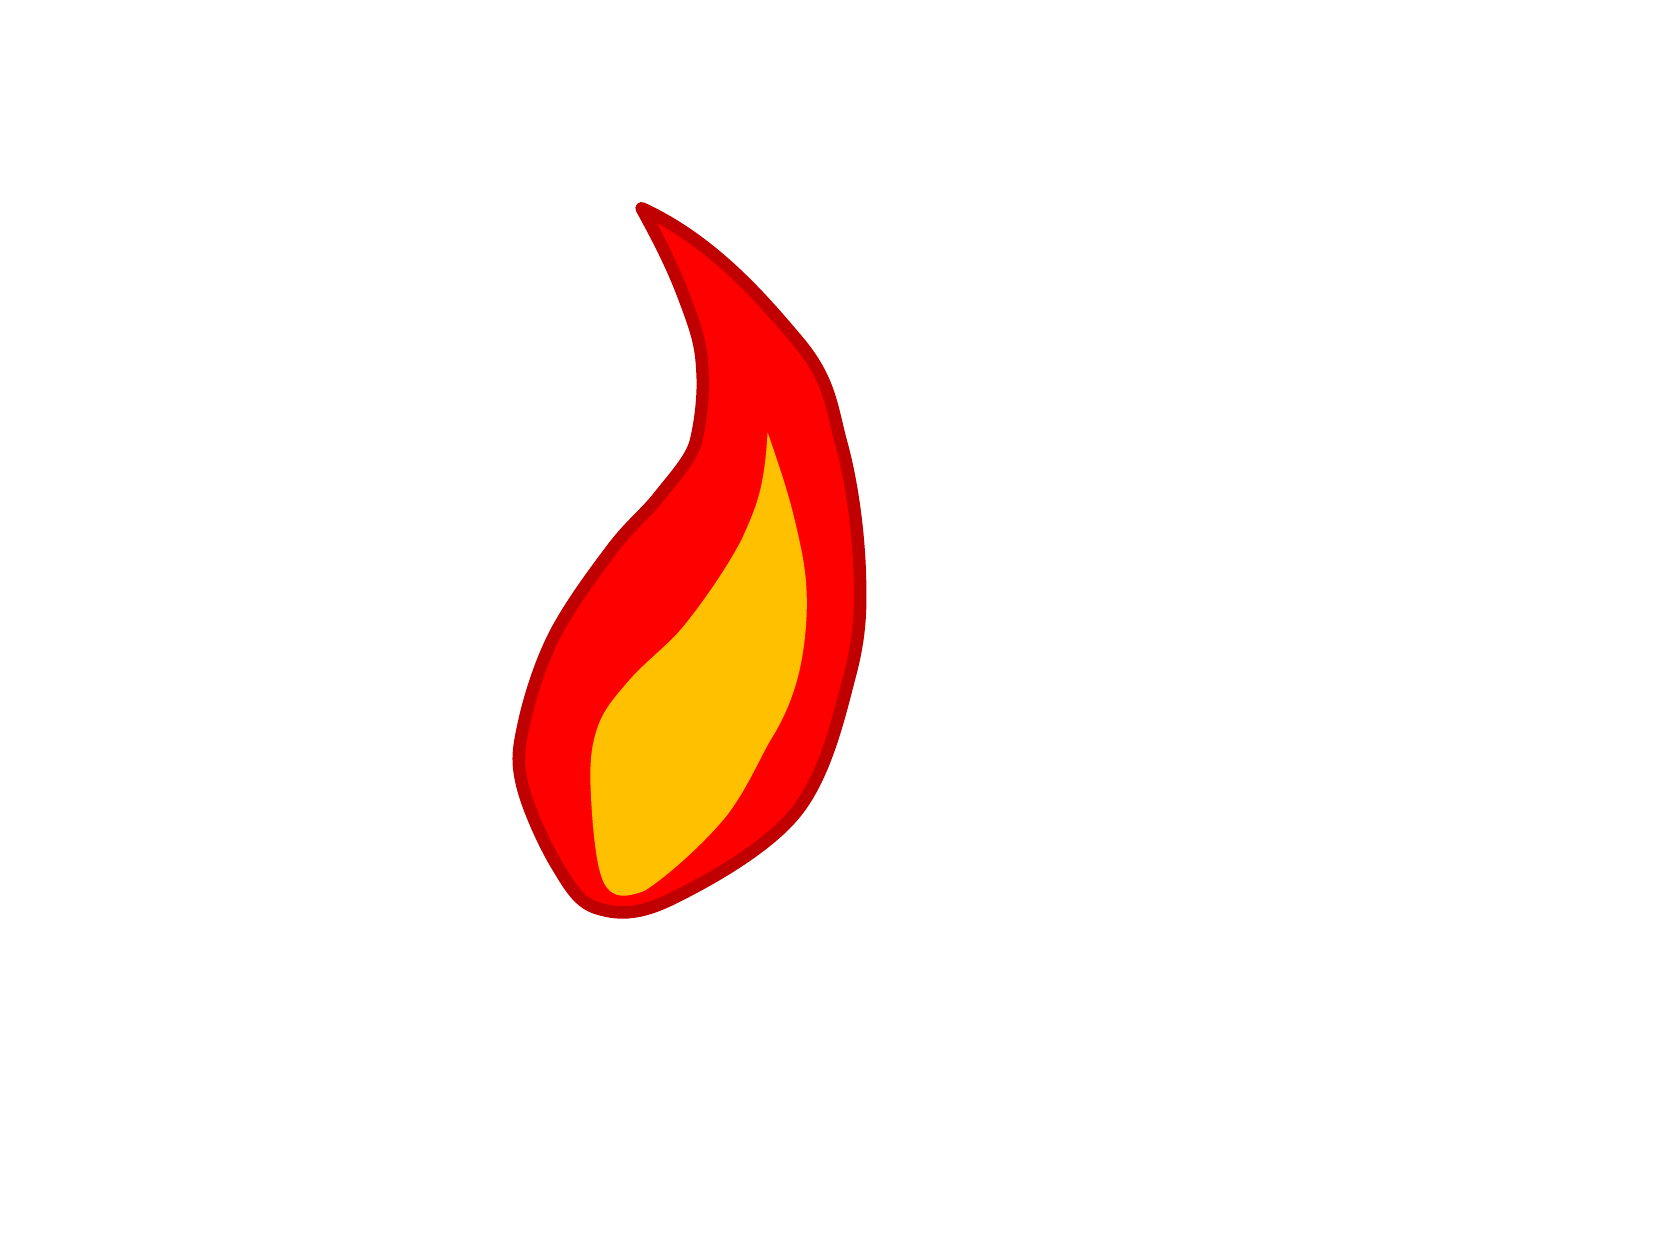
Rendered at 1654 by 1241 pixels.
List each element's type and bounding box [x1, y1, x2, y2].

text_box [518, 208, 861, 913]
